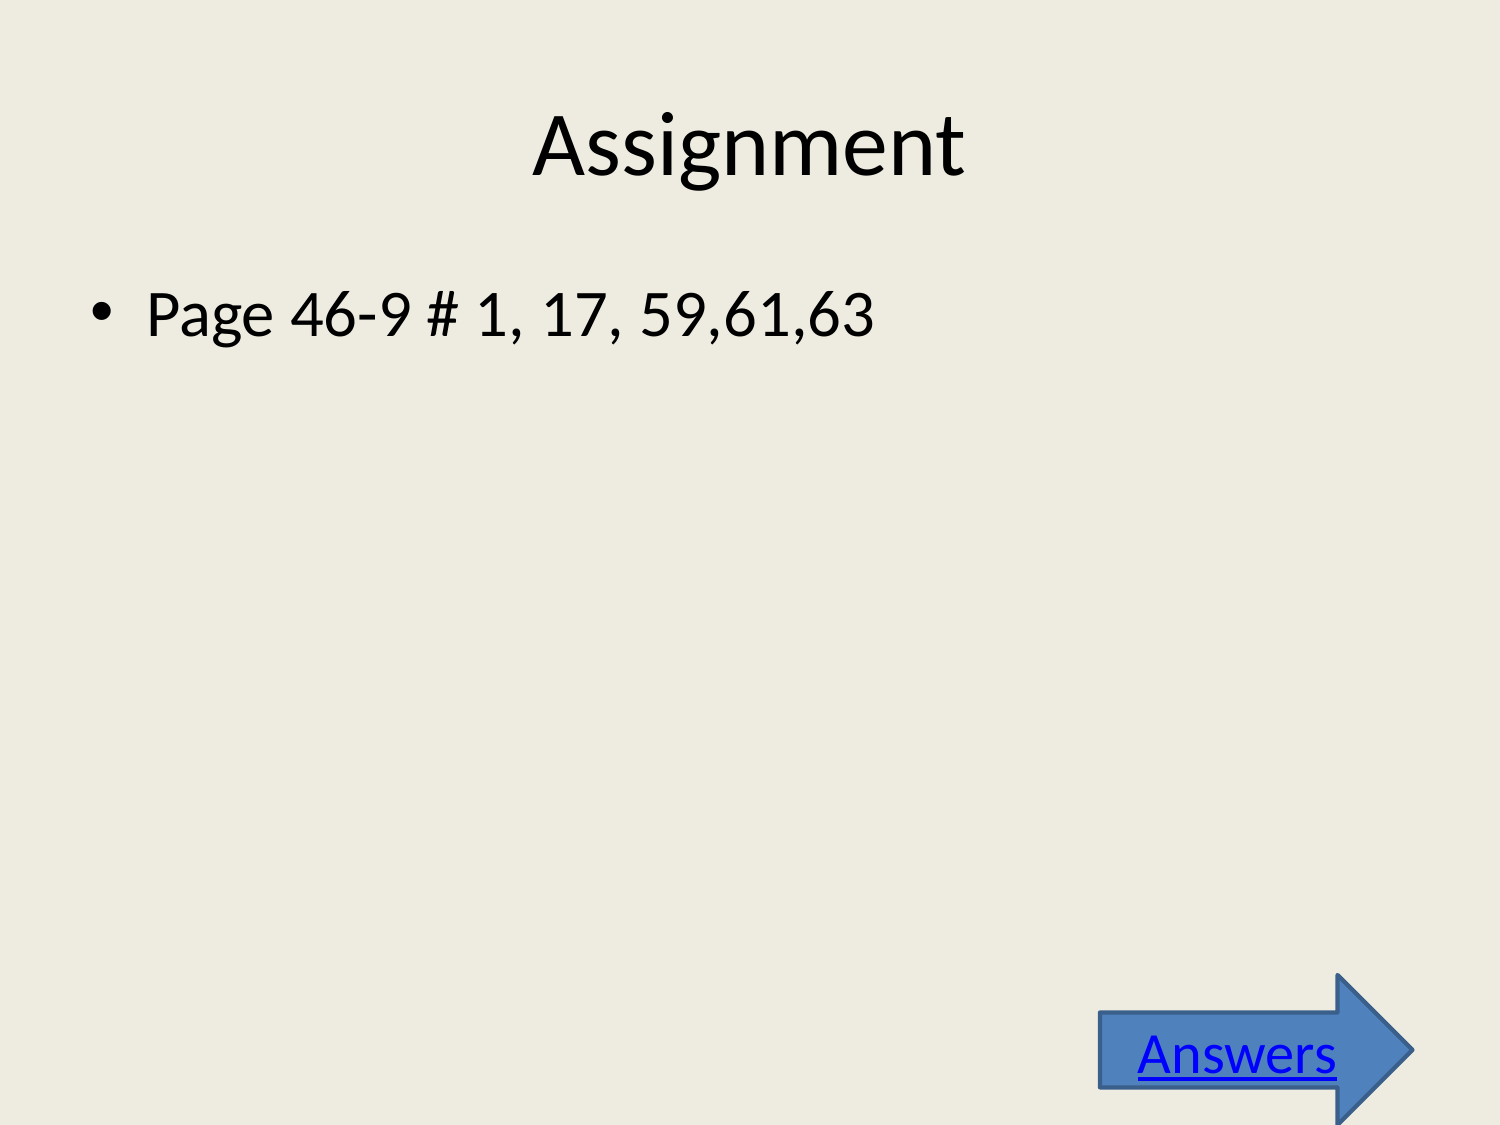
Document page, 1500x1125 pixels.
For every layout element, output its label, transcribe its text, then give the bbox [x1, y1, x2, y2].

list Page 46-9 # 1, 17, 59,61,63 [75, 262, 1425, 1005]
title Assignment [75, 45, 1425, 233]
text_box Answers [1097, 973, 1415, 1125]
